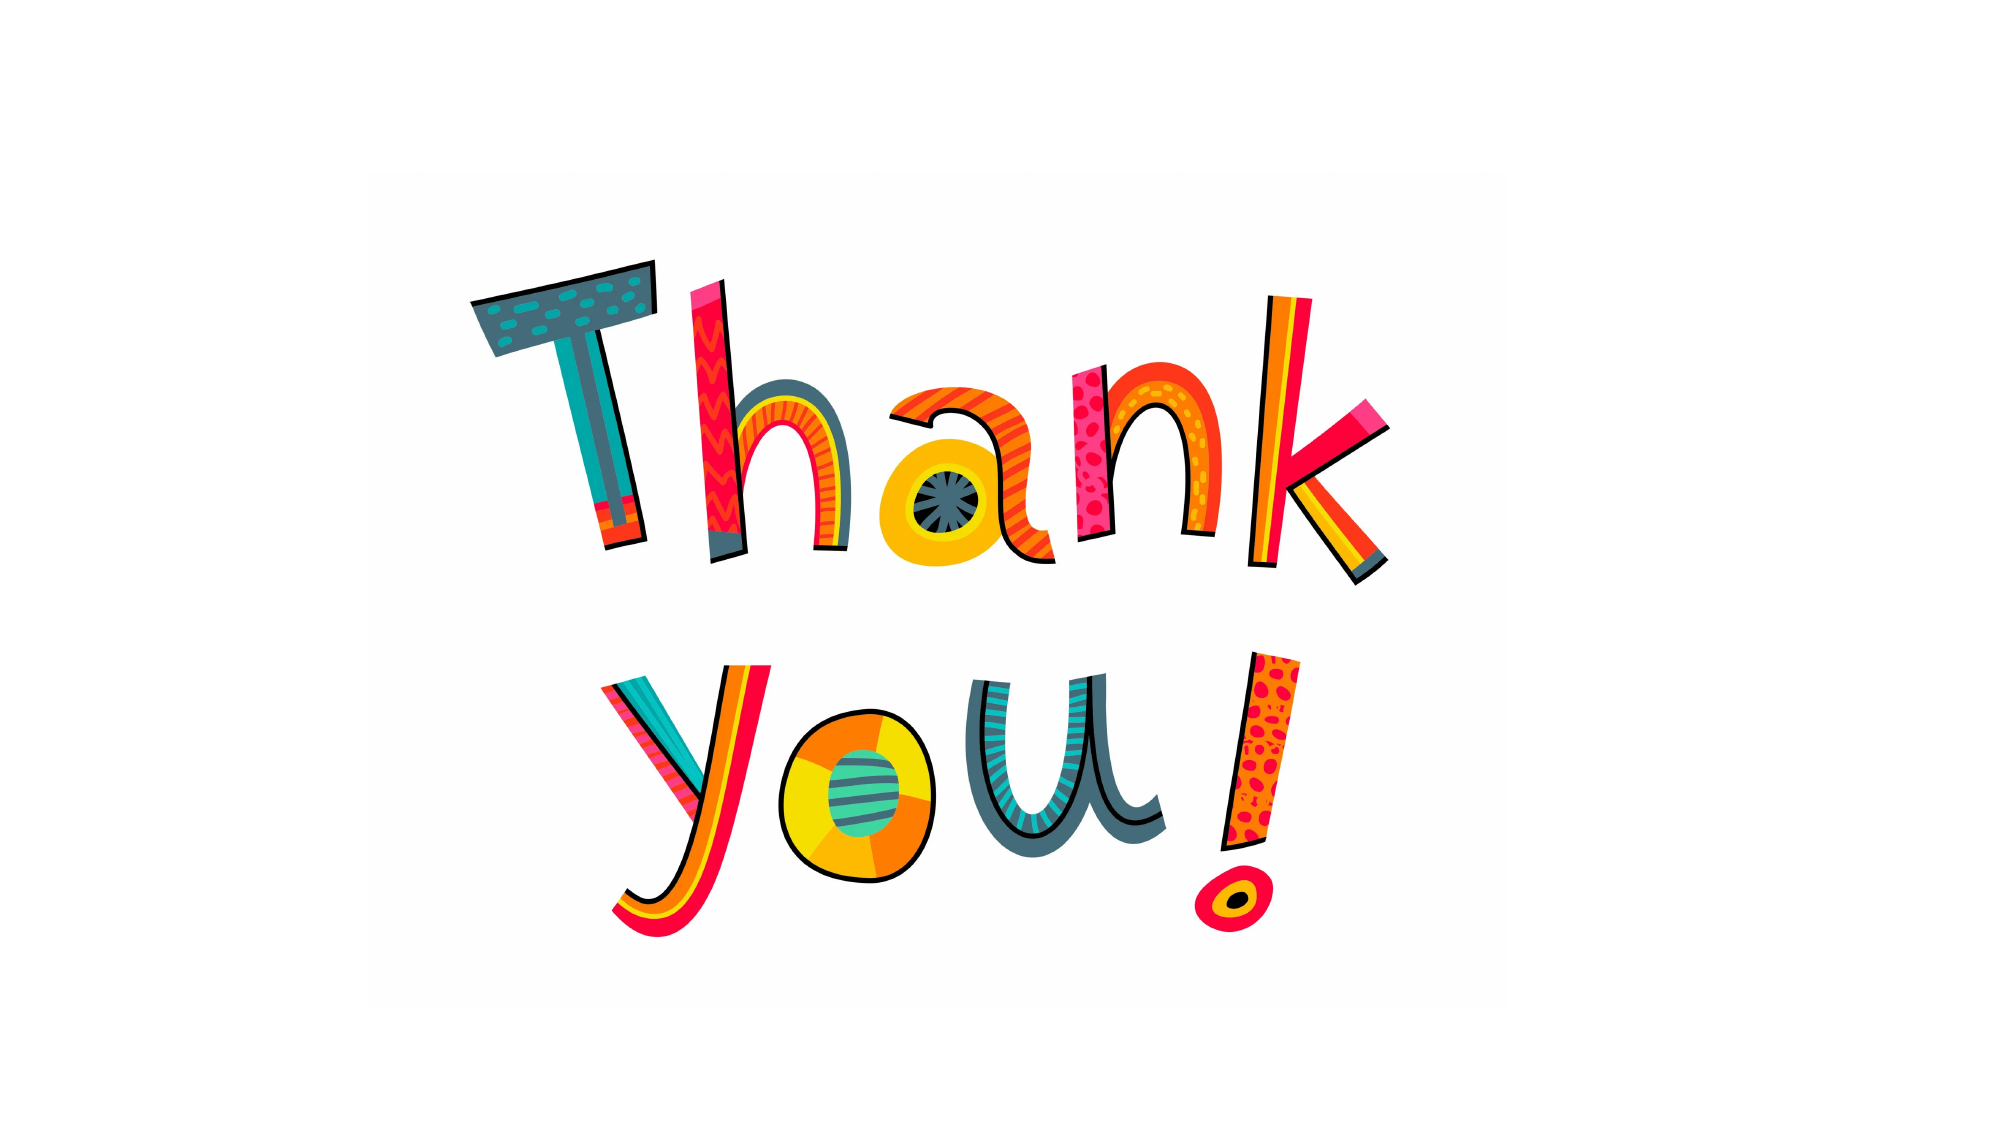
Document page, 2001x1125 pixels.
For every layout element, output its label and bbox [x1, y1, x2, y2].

picture [367, 171, 1507, 1008]
